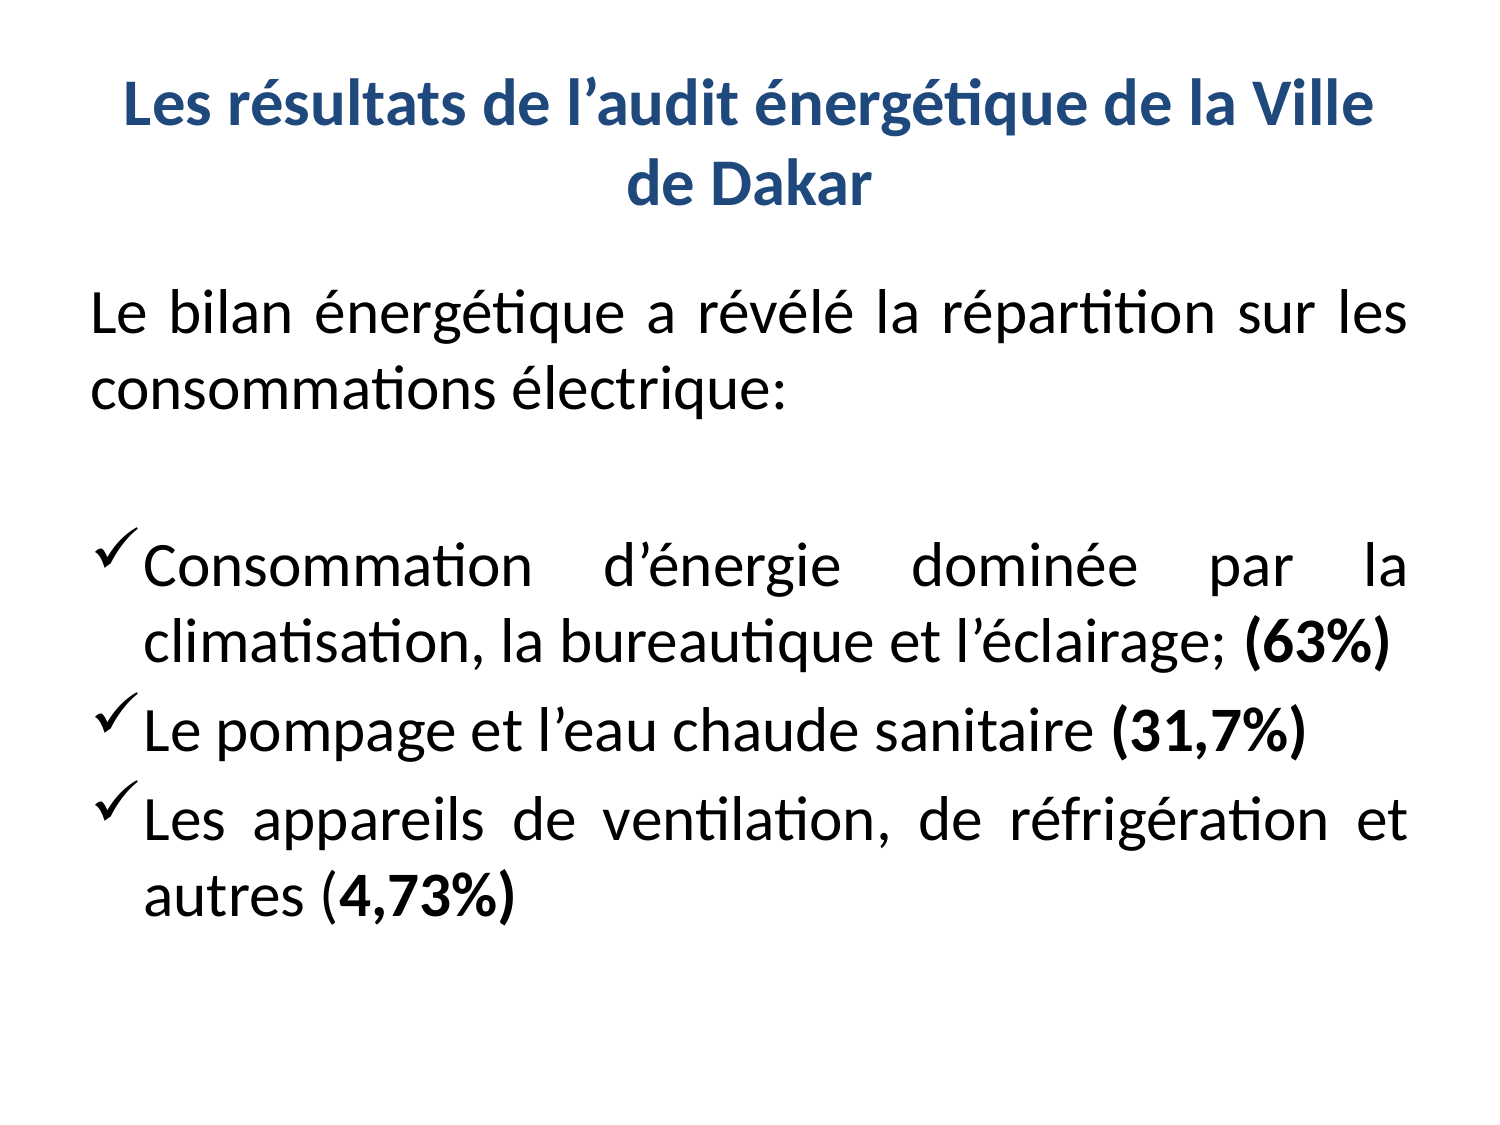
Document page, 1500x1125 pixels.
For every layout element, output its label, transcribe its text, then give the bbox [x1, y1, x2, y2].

list Le bilan énergétique a révélé la répartition sur les consommations électrique: Consommation d’énergie dominée par la climatisation, la bureautique et l’éclairage; (63%) Le pompage et l’eau chaude sanitaire (31,7%) Les appareils de ventilation, de réfrigération et autres (4,73%) [75, 262, 1425, 1005]
title Les résultats de l’audit énergétique de la Ville de Dakar [75, 45, 1425, 233]
